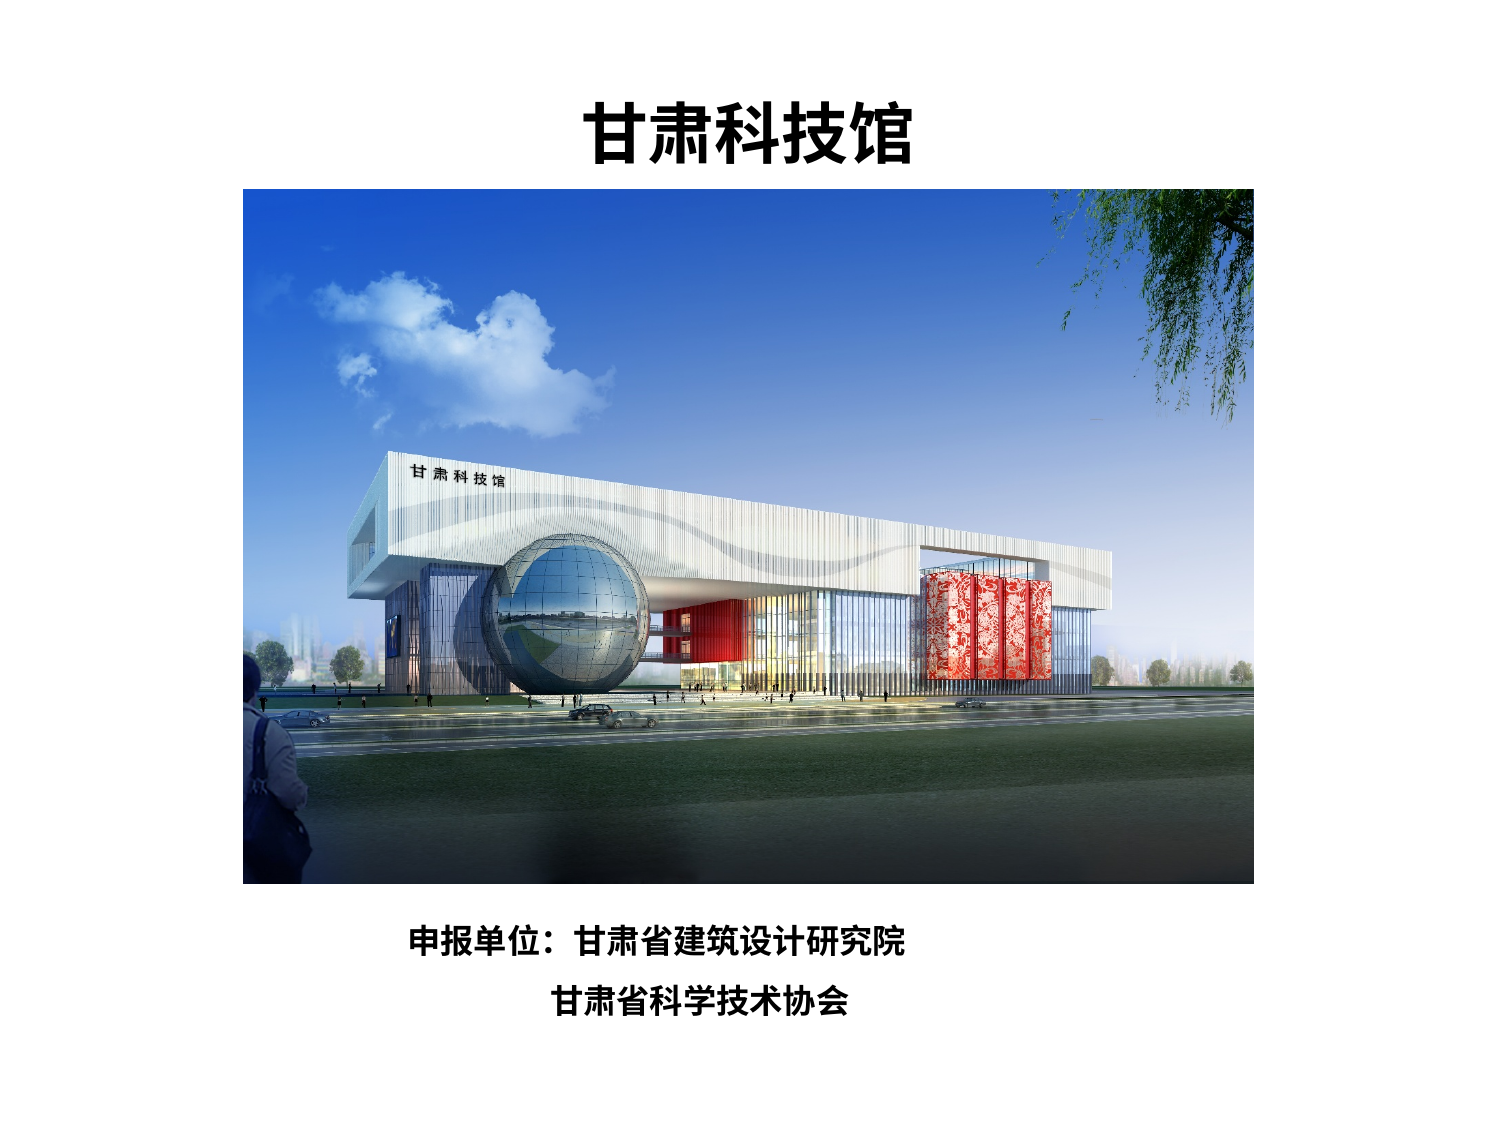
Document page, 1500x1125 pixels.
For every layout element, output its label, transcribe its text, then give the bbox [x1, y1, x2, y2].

text_box 甘肃科技馆 [566, 84, 930, 179]
text_box 申报单位：甘肃省建筑设计研究院 甘肃省科学技术协会 [392, 893, 1143, 1028]
picture [242, 189, 1254, 885]
